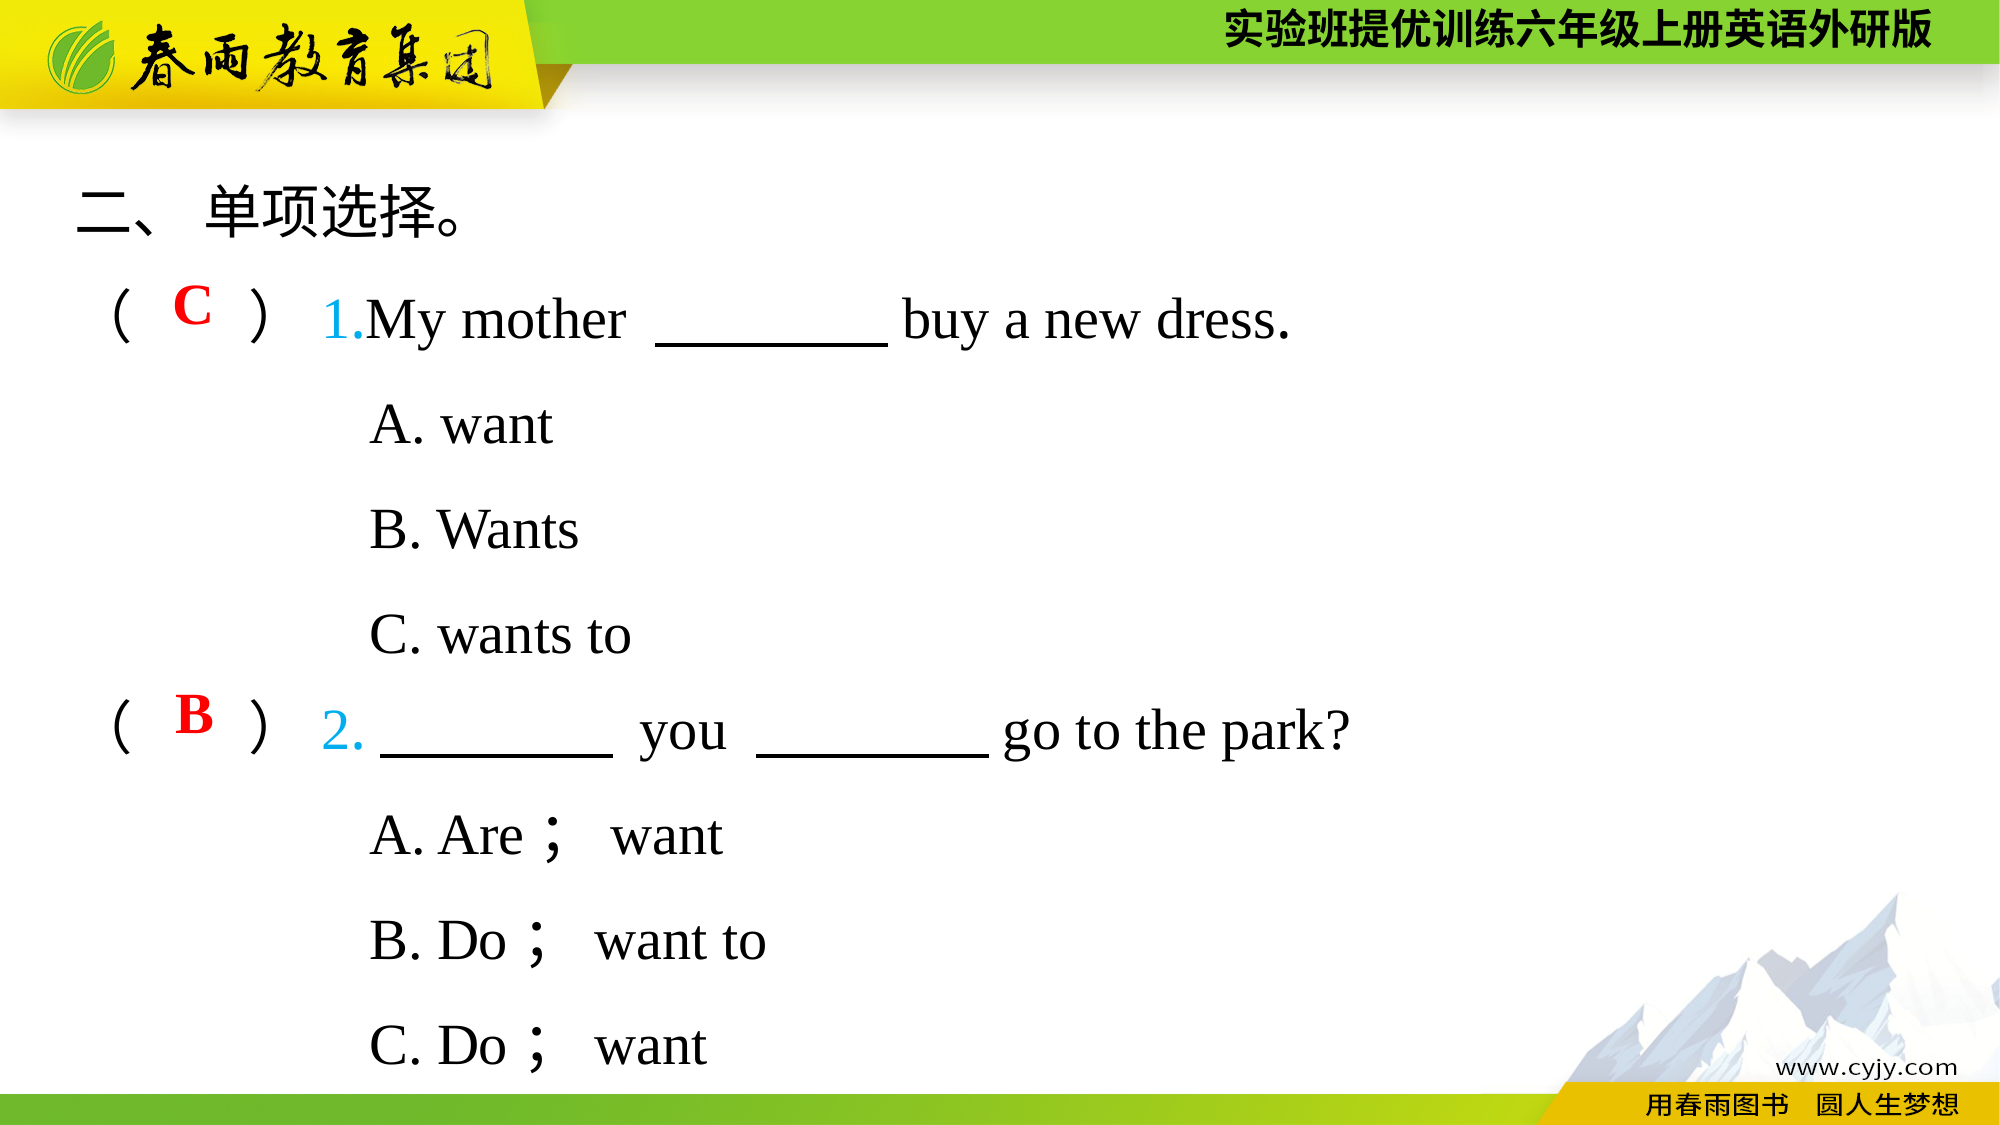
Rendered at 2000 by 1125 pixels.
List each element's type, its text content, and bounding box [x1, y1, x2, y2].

picture [0, 0, 2000, 1125]
list 二、 单项选择。 （ ）1.My mother buy a new dress. A. want B. Wants C. wants to [59, 132, 1944, 648]
text_box C [157, 258, 256, 344]
text_box B [160, 668, 233, 753]
text_box （ ）2. you go to the park? A. Are；want B. Do；want to C. Do；want [59, 648, 1944, 1084]
